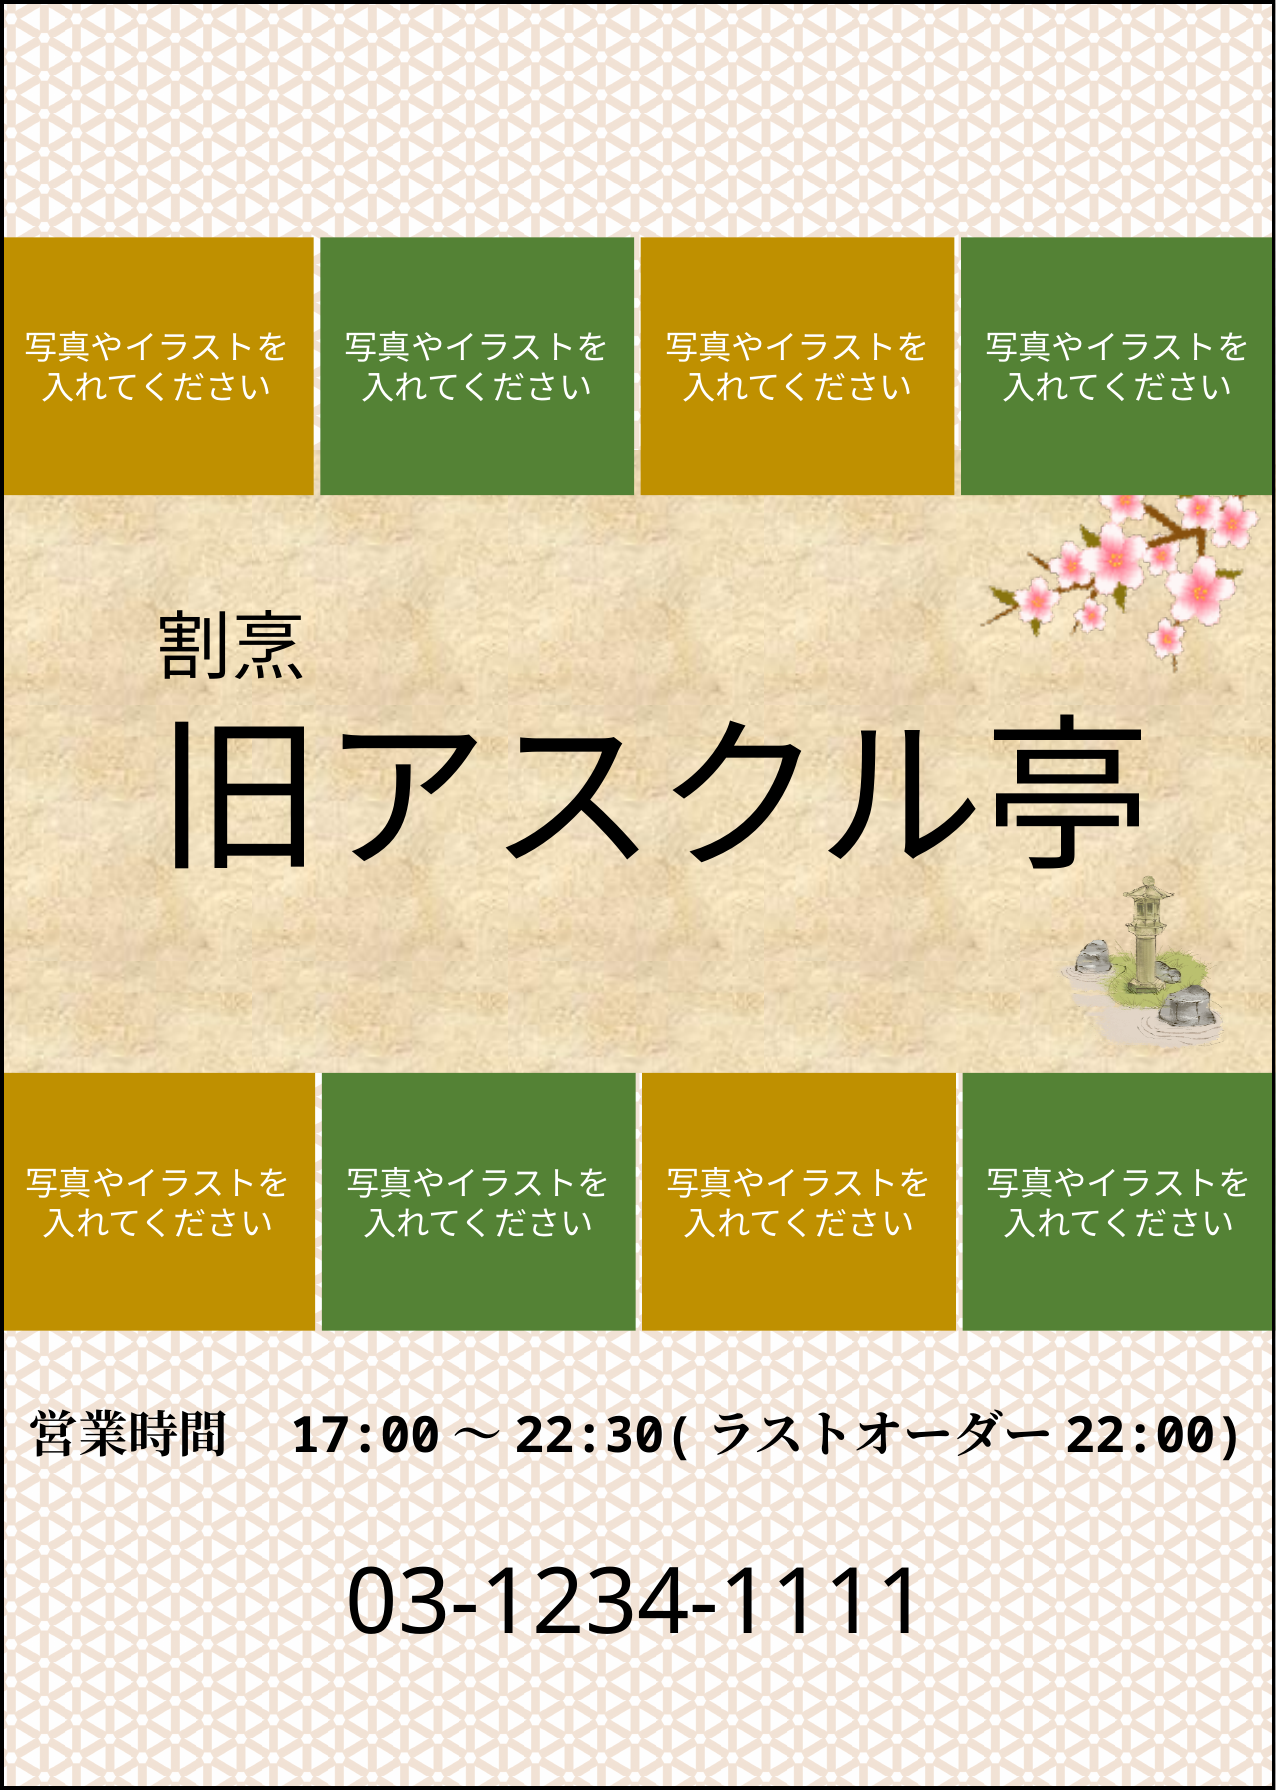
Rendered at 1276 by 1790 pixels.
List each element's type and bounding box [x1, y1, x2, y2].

text_box [0, 0, 1276, 1790]
picture [998, 410, 1269, 681]
picture [1052, 865, 1246, 1059]
